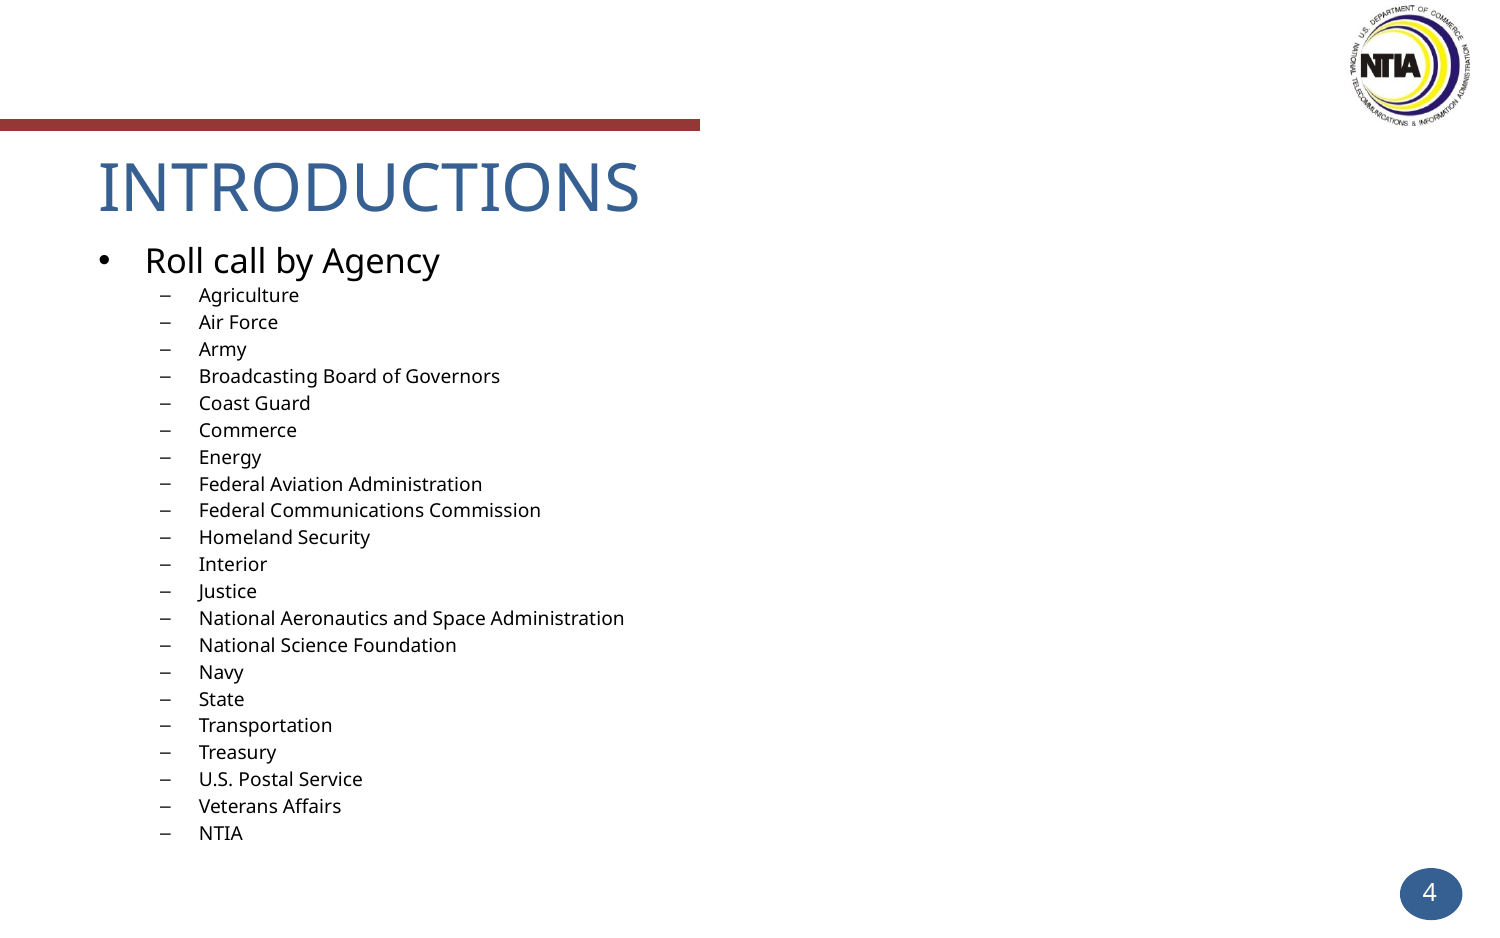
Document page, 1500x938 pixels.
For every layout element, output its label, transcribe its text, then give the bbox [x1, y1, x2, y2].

picture [1350, 5, 1470, 126]
slide_number 4 [1398, 868, 1462, 919]
title Introductions [83, 121, 1288, 231]
list Roll call by Agency Agriculture Air Force Army Broadcasting Board of Governors Coast Guard Commerce Energy Federal Aviation Administration Federal Communications Commission Homeland Security Interior Justice National Aeronautics and Space Administration National Science Foundation Navy State Transportation Treasury U.S. Postal Service Veterans Affairs NTIA [83, 231, 1350, 869]
